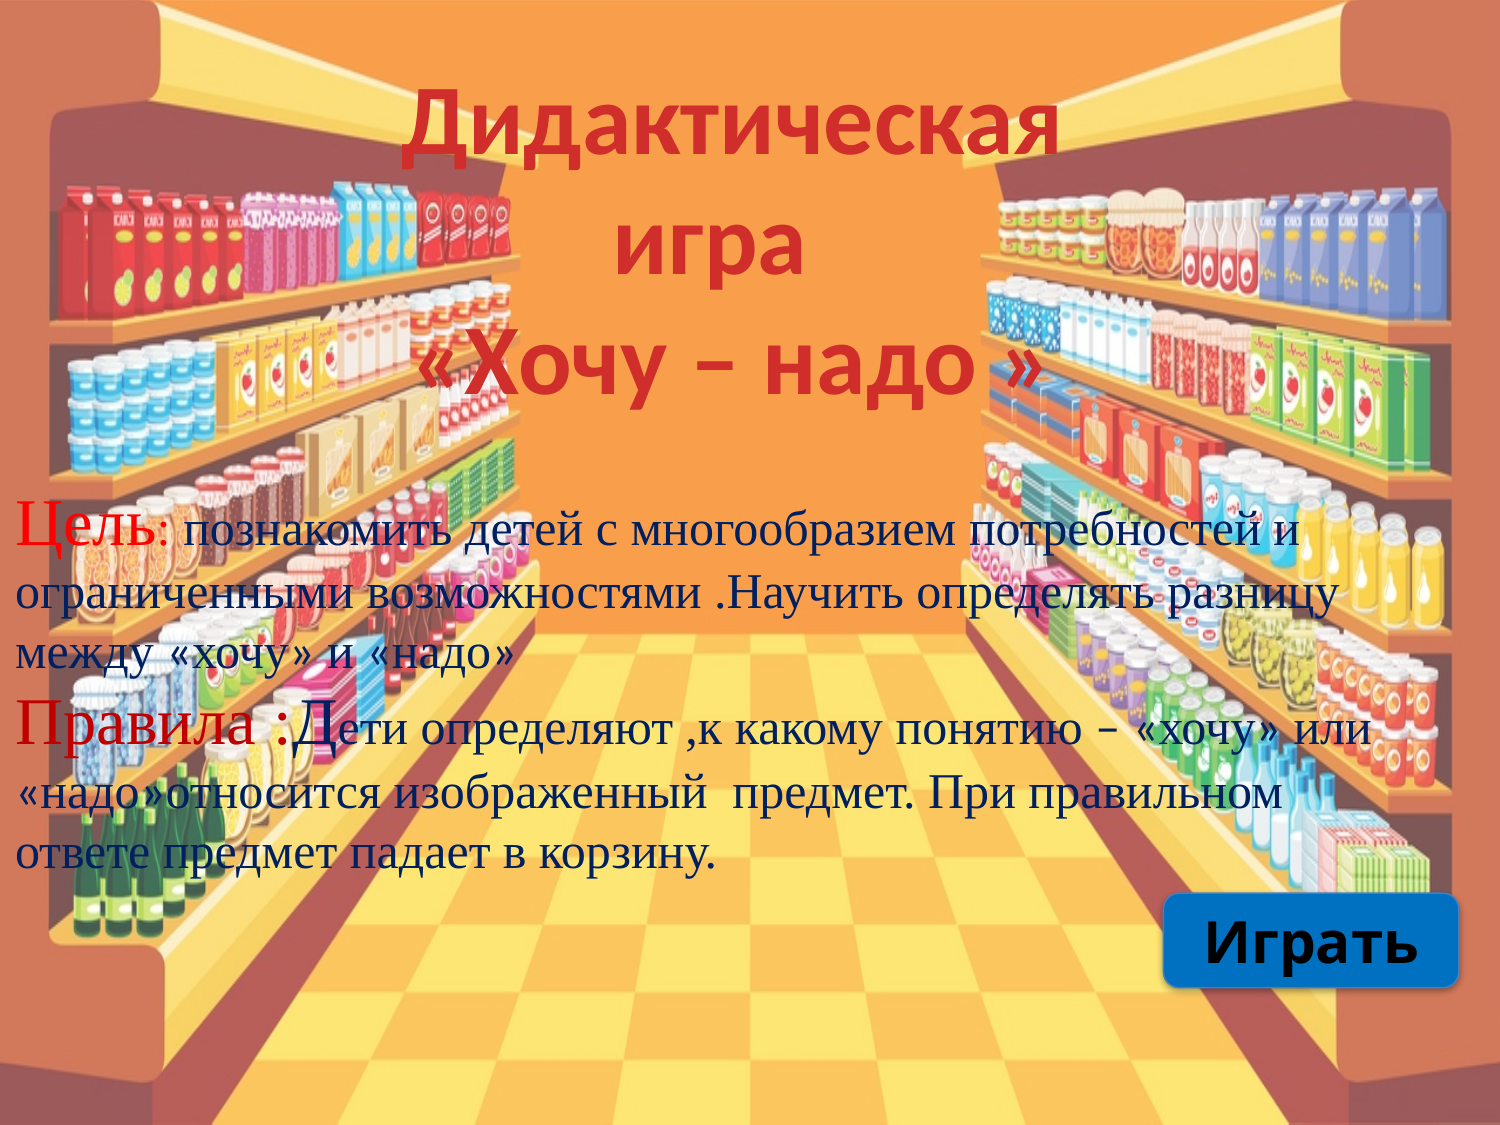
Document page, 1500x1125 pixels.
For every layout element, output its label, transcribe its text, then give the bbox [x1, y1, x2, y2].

text_box Цель: познакомить детей с многообразием потребностей и ограниченными возможностями .Научить определять разницу между «хочу» и «надо» Правила :Дети определяют ,к какому понятию – «хочу» или «надо»относится изображенный предмет. При правильном ответе предмет падает в корзину. [0, 470, 1430, 886]
text_box Дидактическая игра «Хочу – надо » [375, 46, 1090, 422]
text_box Играть [1162, 892, 1460, 989]
